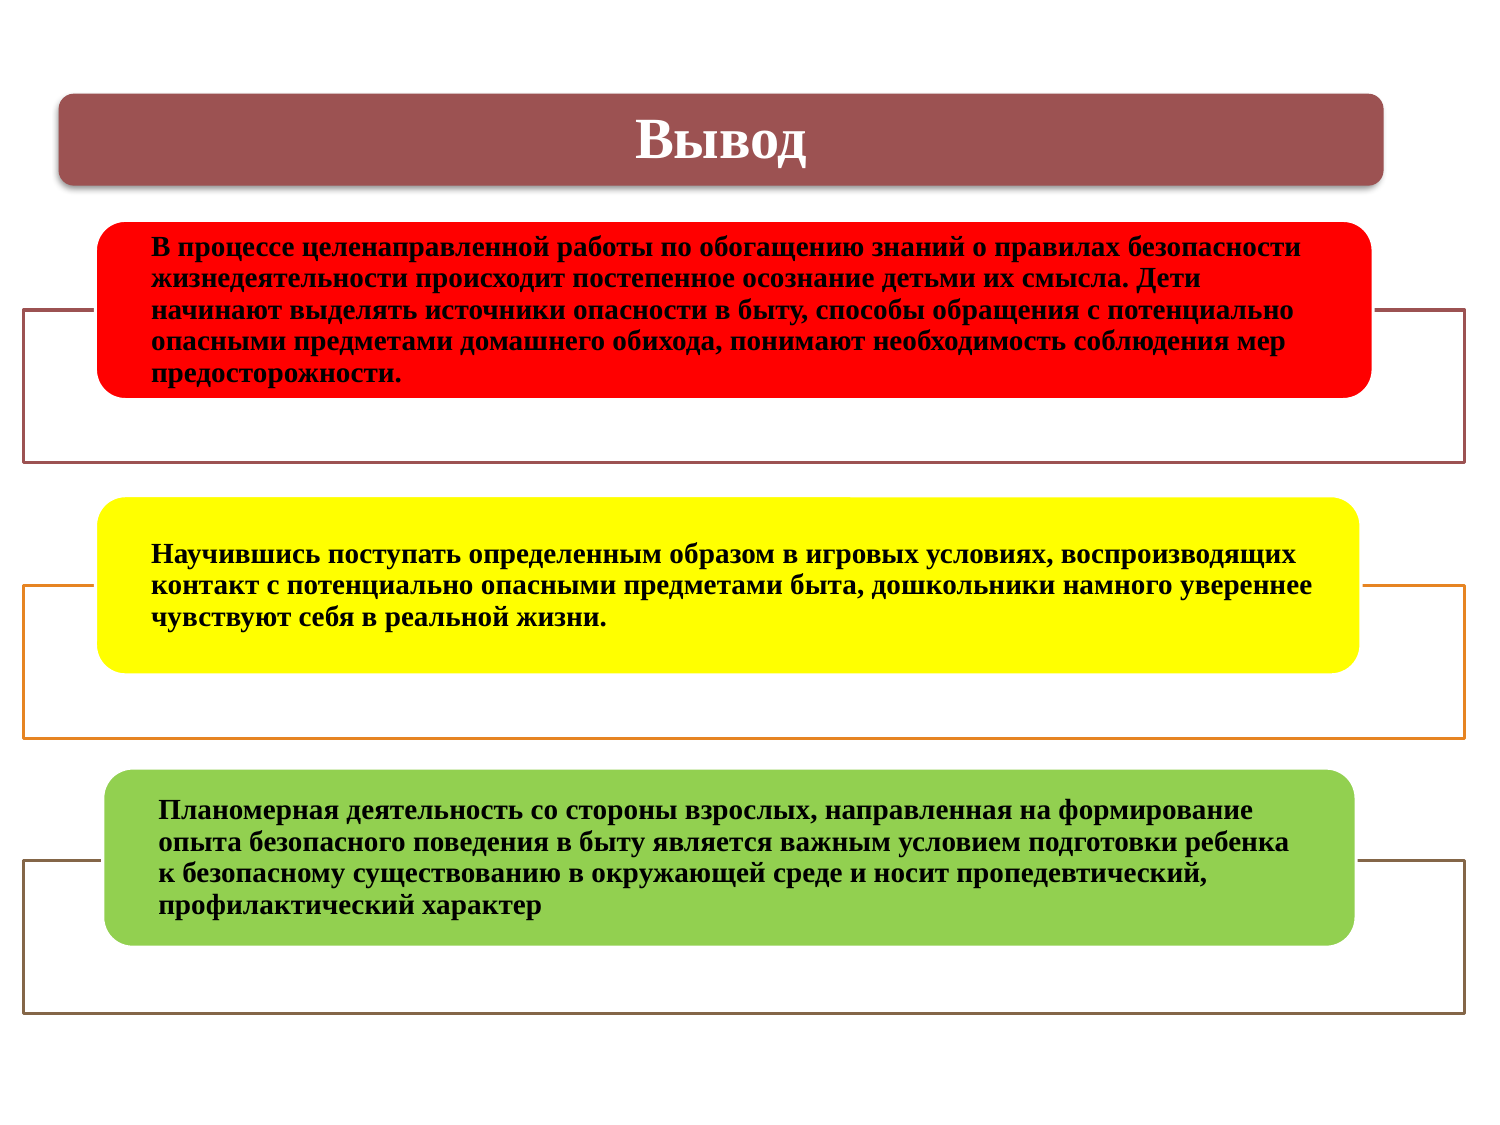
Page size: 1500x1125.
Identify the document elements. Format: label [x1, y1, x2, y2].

text_box [23, 210, 1466, 1024]
text_box [58, 93, 1384, 186]
